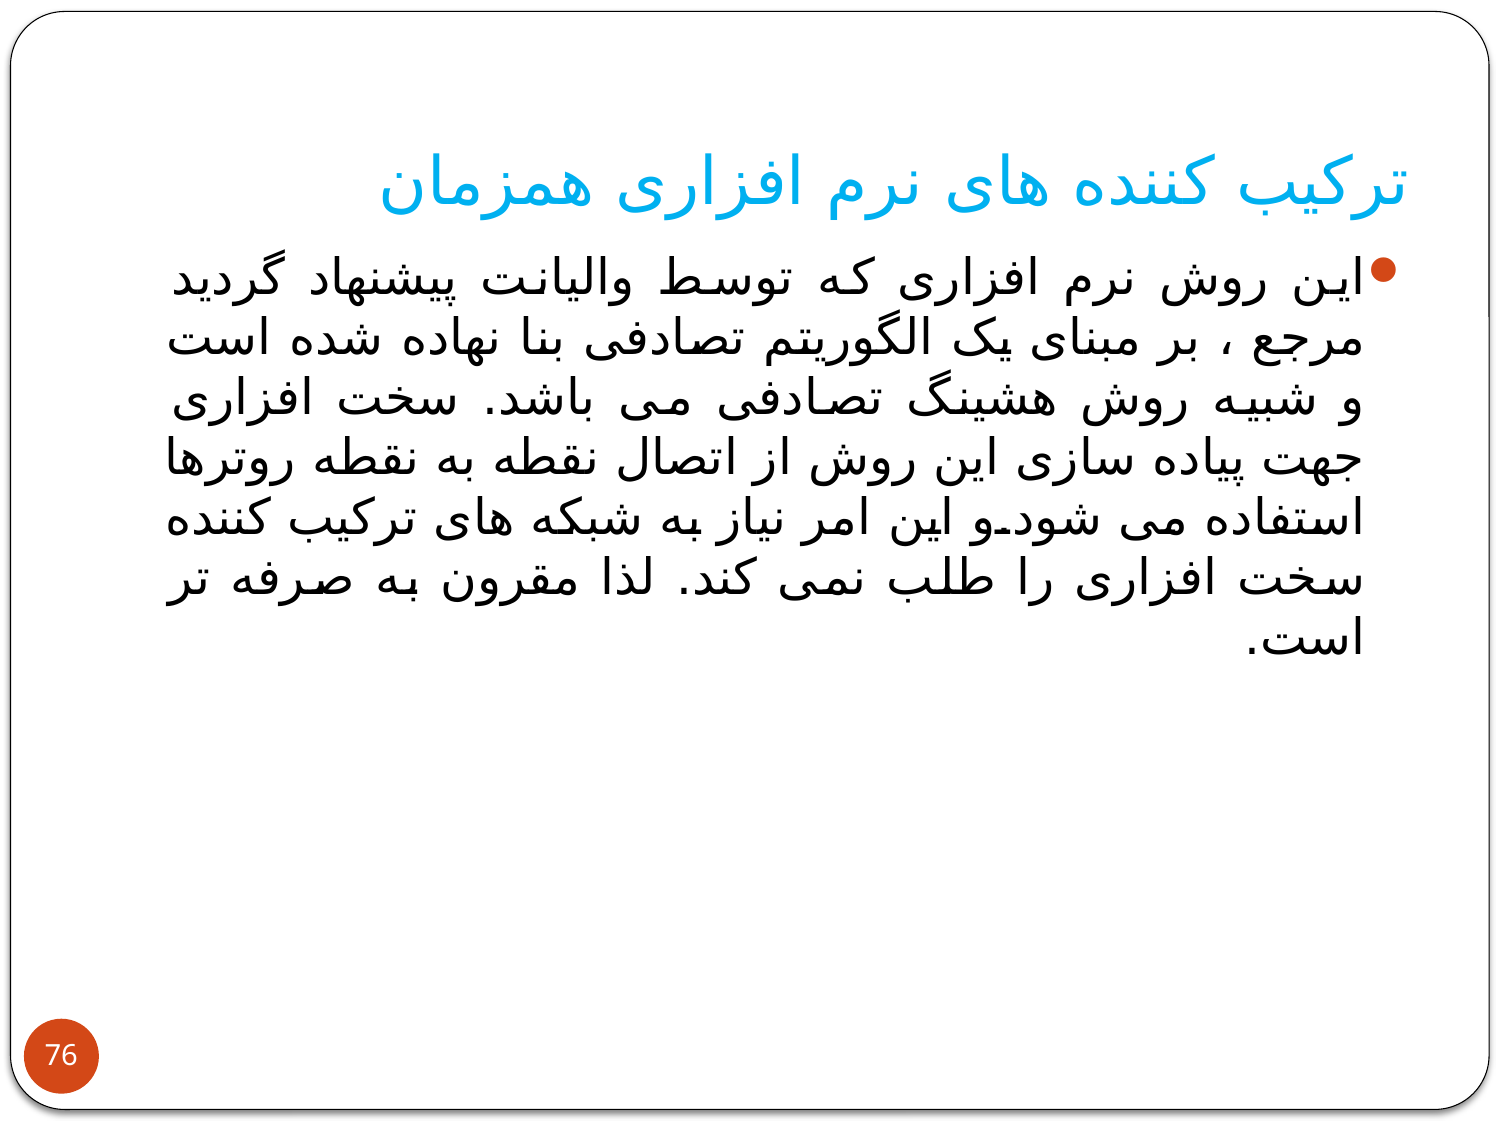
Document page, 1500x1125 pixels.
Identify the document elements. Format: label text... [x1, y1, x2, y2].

list این روش نرم افزاری که توسط والیانت پیشنهاد گردید مرجع ، بر مبنای یک الگوریتم تصادفی بنا نهاده شده است و شبیه روش هشینگ تصادفی می باشد. سخت افزاری جهت پیاده سازی این روش از اتصال نقطه به نقطه روترها استفاده می شود.و این امر نیاز به شبکه های ترکیب کننده سخت افزاری را طلب نمی کند. لذا مقرون به صرفه تر است. [150, 237, 1425, 988]
title ترکیب کننده های نرم افزاری همزمان [150, 45, 1425, 233]
slide_number 76 [23, 1018, 99, 1094]
